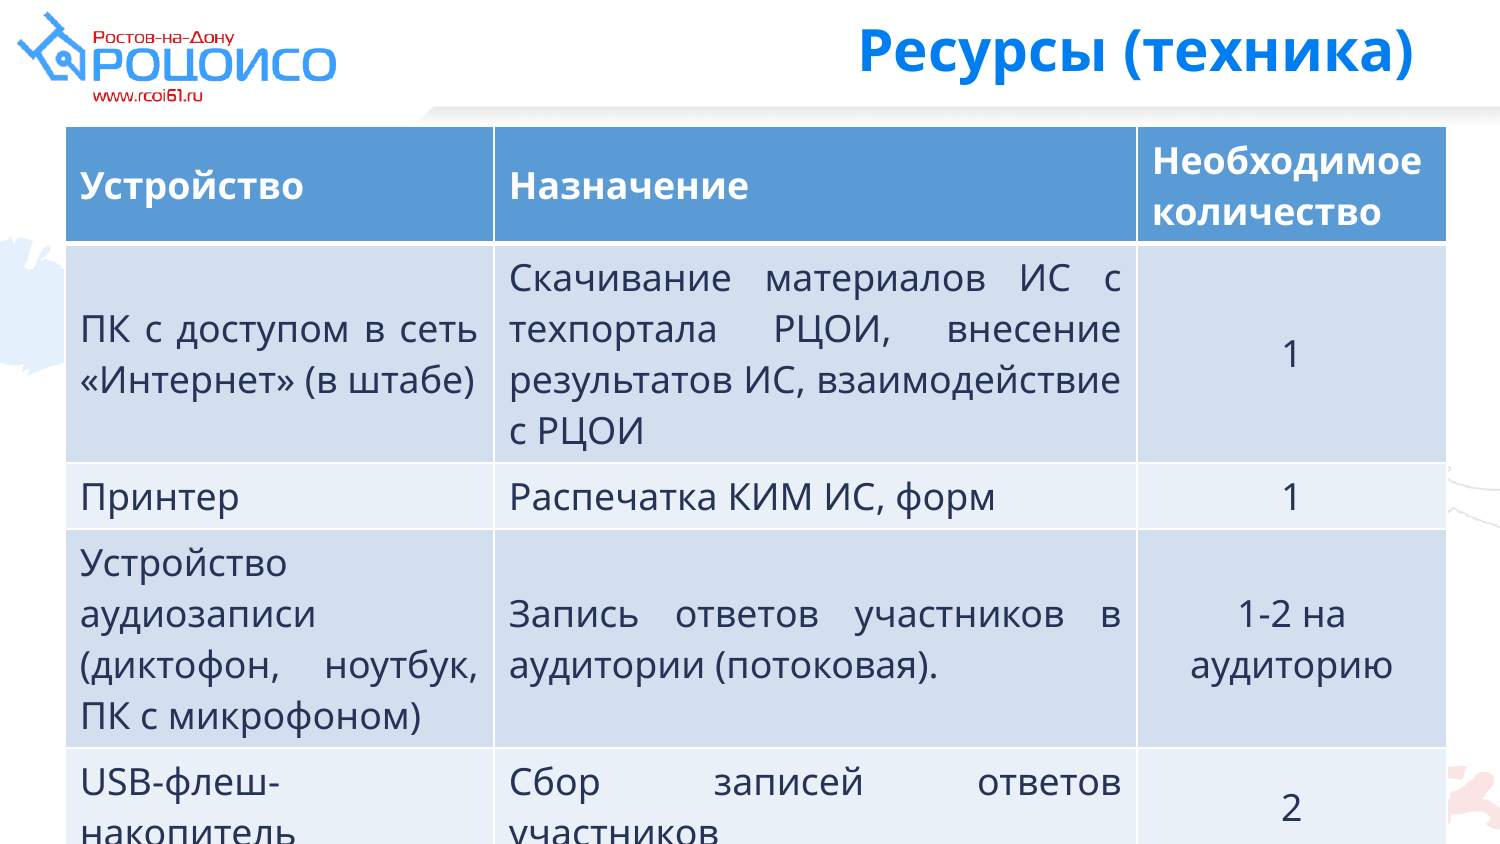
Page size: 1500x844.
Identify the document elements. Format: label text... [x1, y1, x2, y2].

table_cell 1 [1138, 246, 1446, 462]
table_cell 2 [1138, 749, 1446, 844]
table_header Назначение [495, 127, 1136, 241]
table_cell Сбор записей ответов участников [495, 749, 1136, 844]
table_header Устройство [66, 127, 493, 241]
table_cell Устройство аудиозаписи (диктофон, ноутбук, ПК с микрофоном) [66, 530, 493, 747]
title Ресурсы (техника) [135, 0, 1430, 107]
table_cell Скачивание материалов ИС с техпортала РЦОИ, внесение результатов ИС, взаимодействие с РЦОИ [495, 246, 1136, 462]
table_cell USB-флеш-накопитель [66, 749, 493, 844]
table_cell ПК с доступом в сеть «Интернет» (в штабе) [66, 246, 493, 462]
table_cell Принтер [66, 464, 493, 528]
table_cell Распечатка КИМ ИС, форм [495, 464, 1136, 528]
table_cell 1 [1138, 464, 1446, 528]
table_header Необходимое количество [1138, 127, 1446, 241]
table_cell 1-2 на аудиторию [1138, 530, 1446, 747]
picture [0, 0, 1500, 844]
table_cell Запись ответов участников в аудитории (потоковая). [495, 530, 1136, 747]
